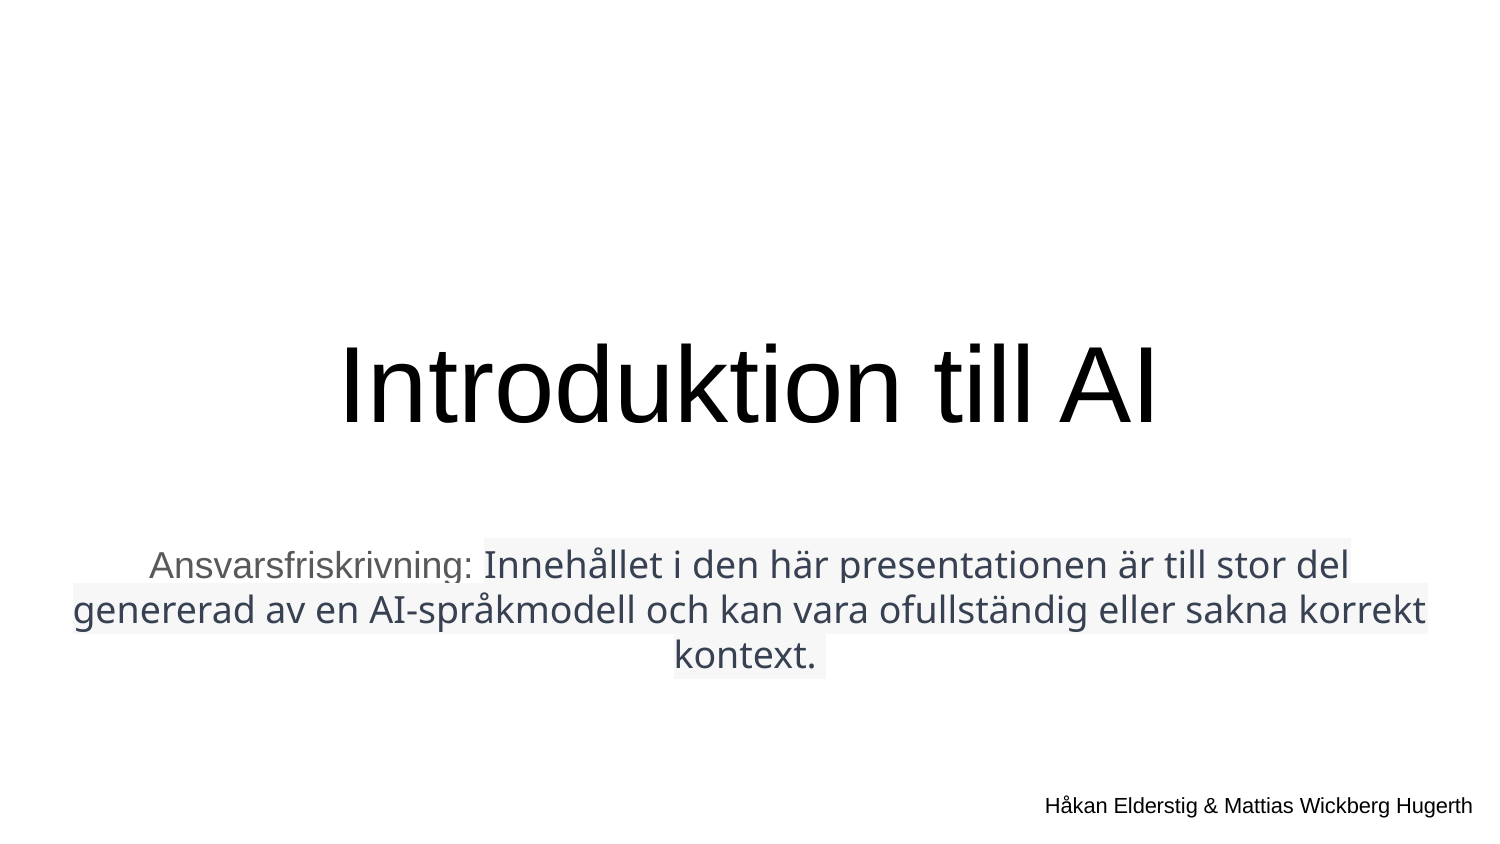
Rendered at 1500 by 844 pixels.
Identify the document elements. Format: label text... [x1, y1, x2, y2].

text_box Håkan Elderstig & Mattias Wickberg Hugerth [1030, 784, 1500, 826]
subtitle Ansvarsfriskrivning: Innehållet i den här presentationen är till stor del genererad av en AI-språkmodell och kan vara ofullständig eller sakna korrekt kontext. [51, 525, 1449, 754]
title Introduktion till AI [51, 122, 1449, 459]
